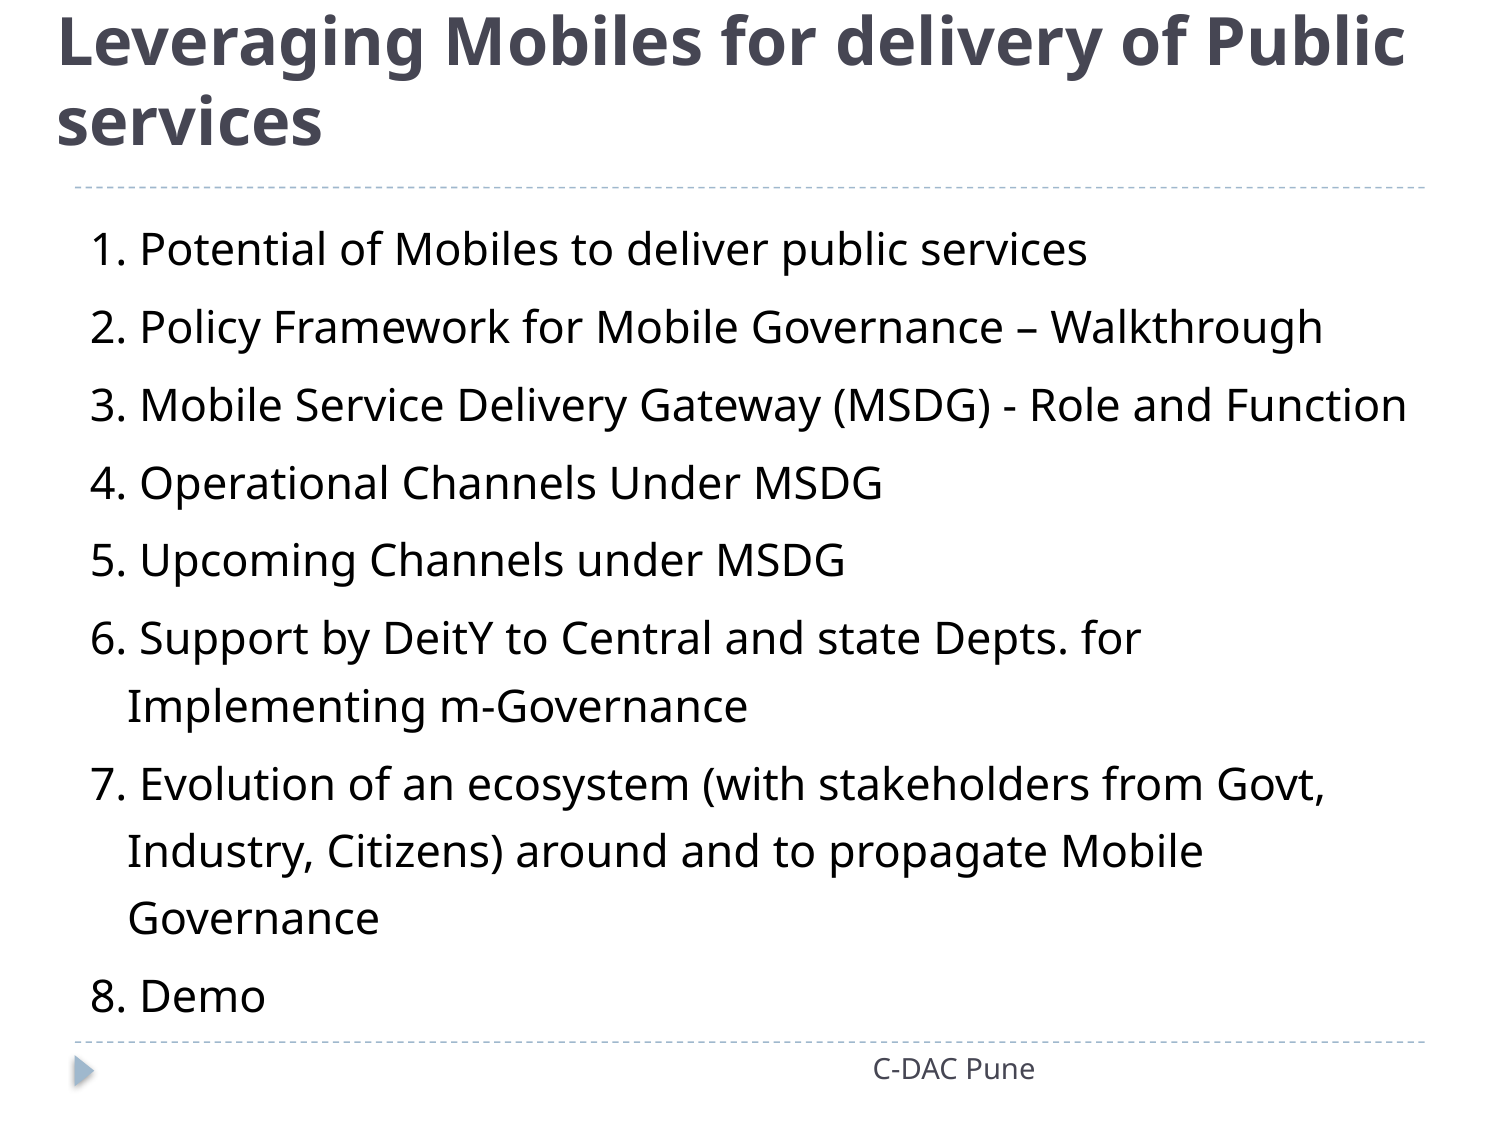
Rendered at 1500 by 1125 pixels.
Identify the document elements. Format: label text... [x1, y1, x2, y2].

title Leveraging Mobiles for delivery of Public services [41, 66, 1467, 167]
list 1. Potential of Mobiles to deliver public services 2. Policy Framework for Mobile Governance – Walkthrough 3. Mobile Service Delivery Gateway (MSDG) - Role and Function 4. Operational Channels Under MSDG 5. Upcoming Channels under MSDG 6. Support by DeitY to Central and state Depts. for Implementing m-Governance 7. Evolution of an ecosystem (with stakeholders from Govt, Industry, Citizens) around and to propagate Mobile Governance 8. Demo [75, 200, 1425, 1100]
